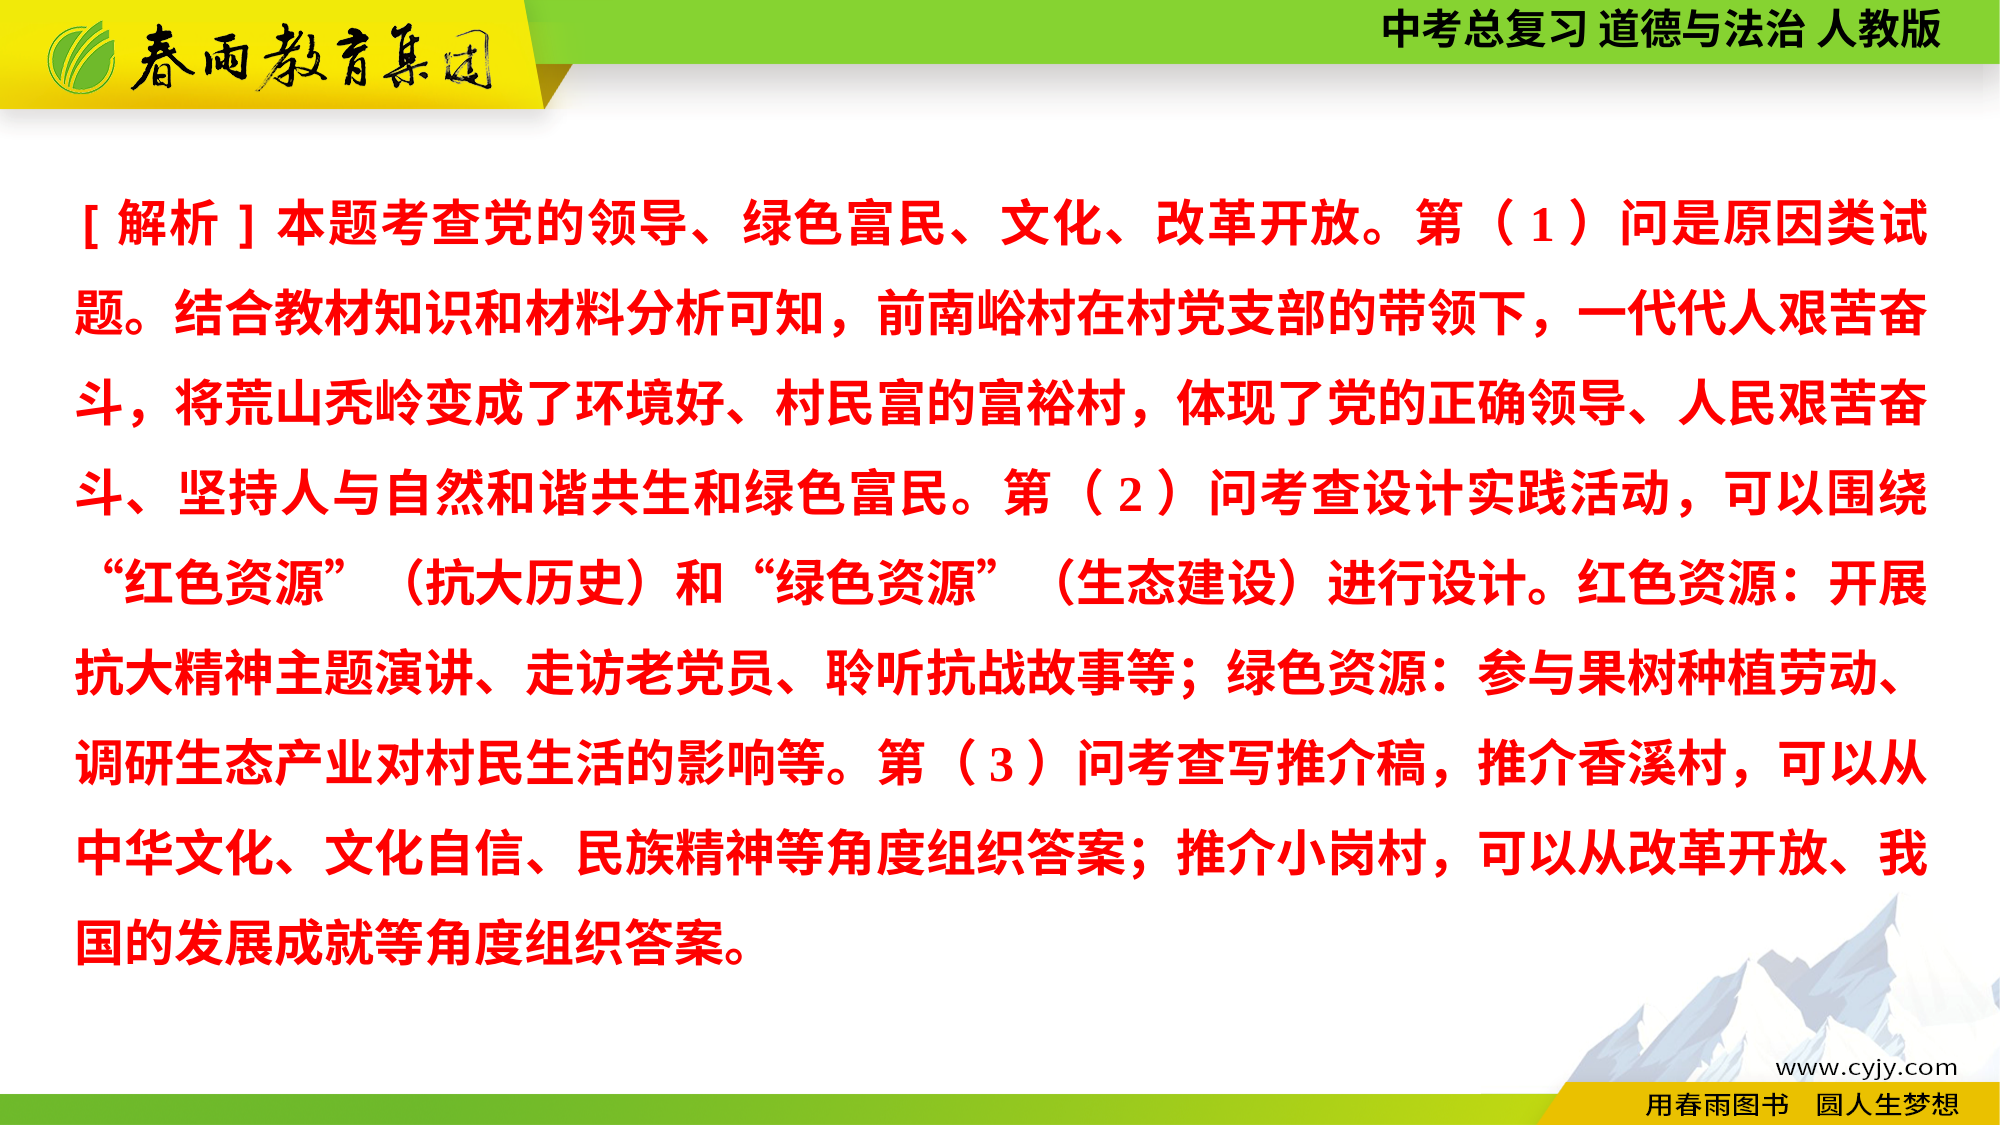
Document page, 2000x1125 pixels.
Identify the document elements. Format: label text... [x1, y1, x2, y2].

picture [0, 0, 2000, 1125]
list [解析]本题考查党的领导、绿色富民、文化、改革开放。第（1）问是原因类试题。结合教材知识和材料分析可知，前南峪村在村党支部的带领下，一代代人艰苦奋斗，将荒山秃岭变成了环境好、村民富的富裕村，体现了党的正确领导、人民艰苦奋斗、坚持人与自然和谐共生和绿色富民。第（2）问考查设计实践活动，可以围绕“红色资源”（抗大历史）和“绿色资源”（生态建设）进行设计。红色资源：开展抗大精神主题演讲、走访老党员、聆听抗战故事等；绿色资源：参与果树种植劳动、调研生态产业对村民生活的影响等。第（3）问考查写推介稿，推介香溪村，可以从中华文化、文化自信、民族精神等角度组织答案；推介小岗村，可以从改革开放、我国的发展成就等角度组织答案。 [59, 154, 1944, 976]
